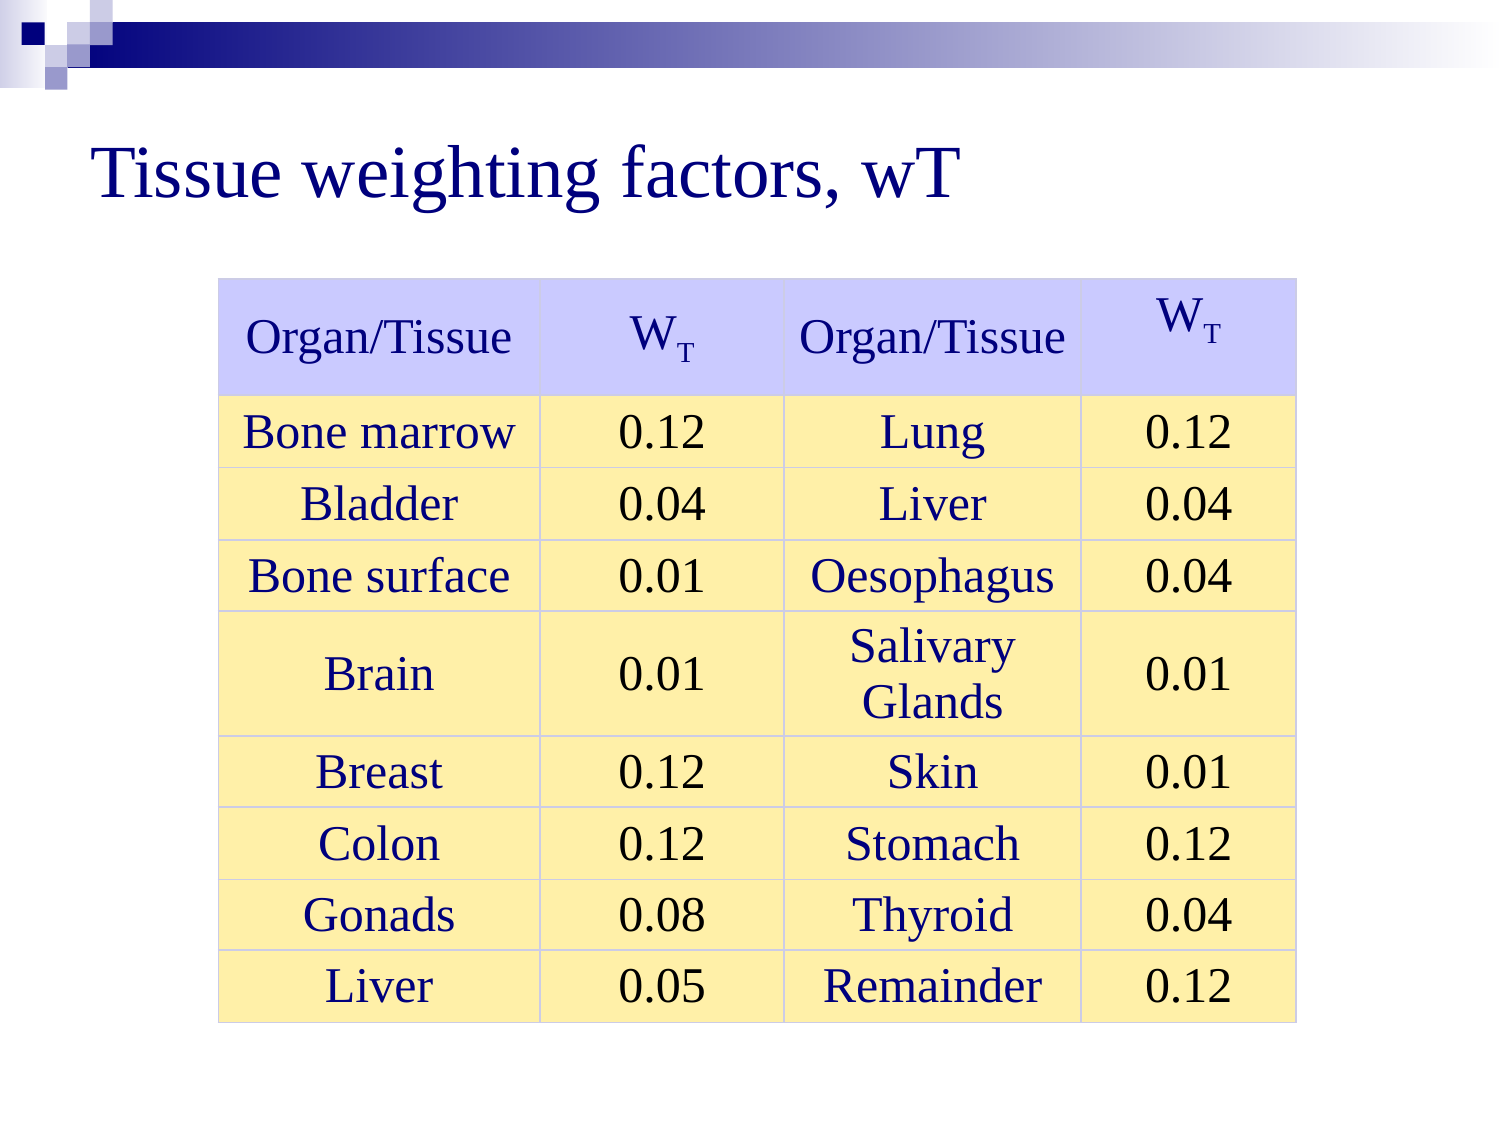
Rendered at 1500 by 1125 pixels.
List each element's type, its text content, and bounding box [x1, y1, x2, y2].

table_cell 0.04 [1082, 468, 1295, 539]
title Tissue weighting factors, wT [74, 54, 1426, 280]
table_cell Liver [785, 468, 1080, 539]
table_cell 0.12 [1082, 951, 1295, 1022]
table_cell Oesophagus [785, 541, 1080, 610]
table_header WT [1082, 280, 1295, 394]
table_cell Gonads [219, 880, 539, 949]
table_cell 0.01 [1082, 612, 1295, 735]
table_cell 0.01 [1082, 737, 1295, 806]
table_cell 0.01 [541, 541, 783, 610]
table_cell Lung [785, 396, 1080, 467]
table_cell Stomach [785, 808, 1080, 879]
table_cell 0.12 [541, 396, 783, 467]
table_header WT [541, 280, 783, 394]
table_cell Skin [785, 737, 1080, 806]
table_header Organ/Tissue [219, 280, 539, 394]
table_cell Remainder [785, 951, 1080, 1022]
table_header Organ/Tissue [785, 280, 1080, 394]
table_cell 0.12 [1082, 396, 1295, 467]
table_cell Colon [219, 808, 539, 879]
table_cell Thyroid [785, 880, 1080, 949]
table_cell Breast [219, 737, 539, 806]
table_cell Bone surface [219, 541, 539, 610]
table_cell Salivary Glands [785, 612, 1080, 735]
table_cell 0.12 [1082, 808, 1295, 879]
table_cell 0.04 [1082, 880, 1295, 949]
table_cell 0.04 [1082, 541, 1295, 610]
table_cell 0.08 [541, 880, 783, 949]
table_cell Brain [219, 612, 539, 735]
table_cell 0.01 [541, 612, 783, 735]
table_cell 0.05 [541, 951, 783, 1022]
table_cell Liver [219, 951, 539, 1022]
table_cell Bladder [219, 468, 539, 539]
table_cell 0.12 [541, 808, 783, 879]
table_cell Bone marrow [219, 396, 539, 467]
table_cell 0.04 [541, 468, 783, 539]
table_cell 0.12 [541, 737, 783, 806]
